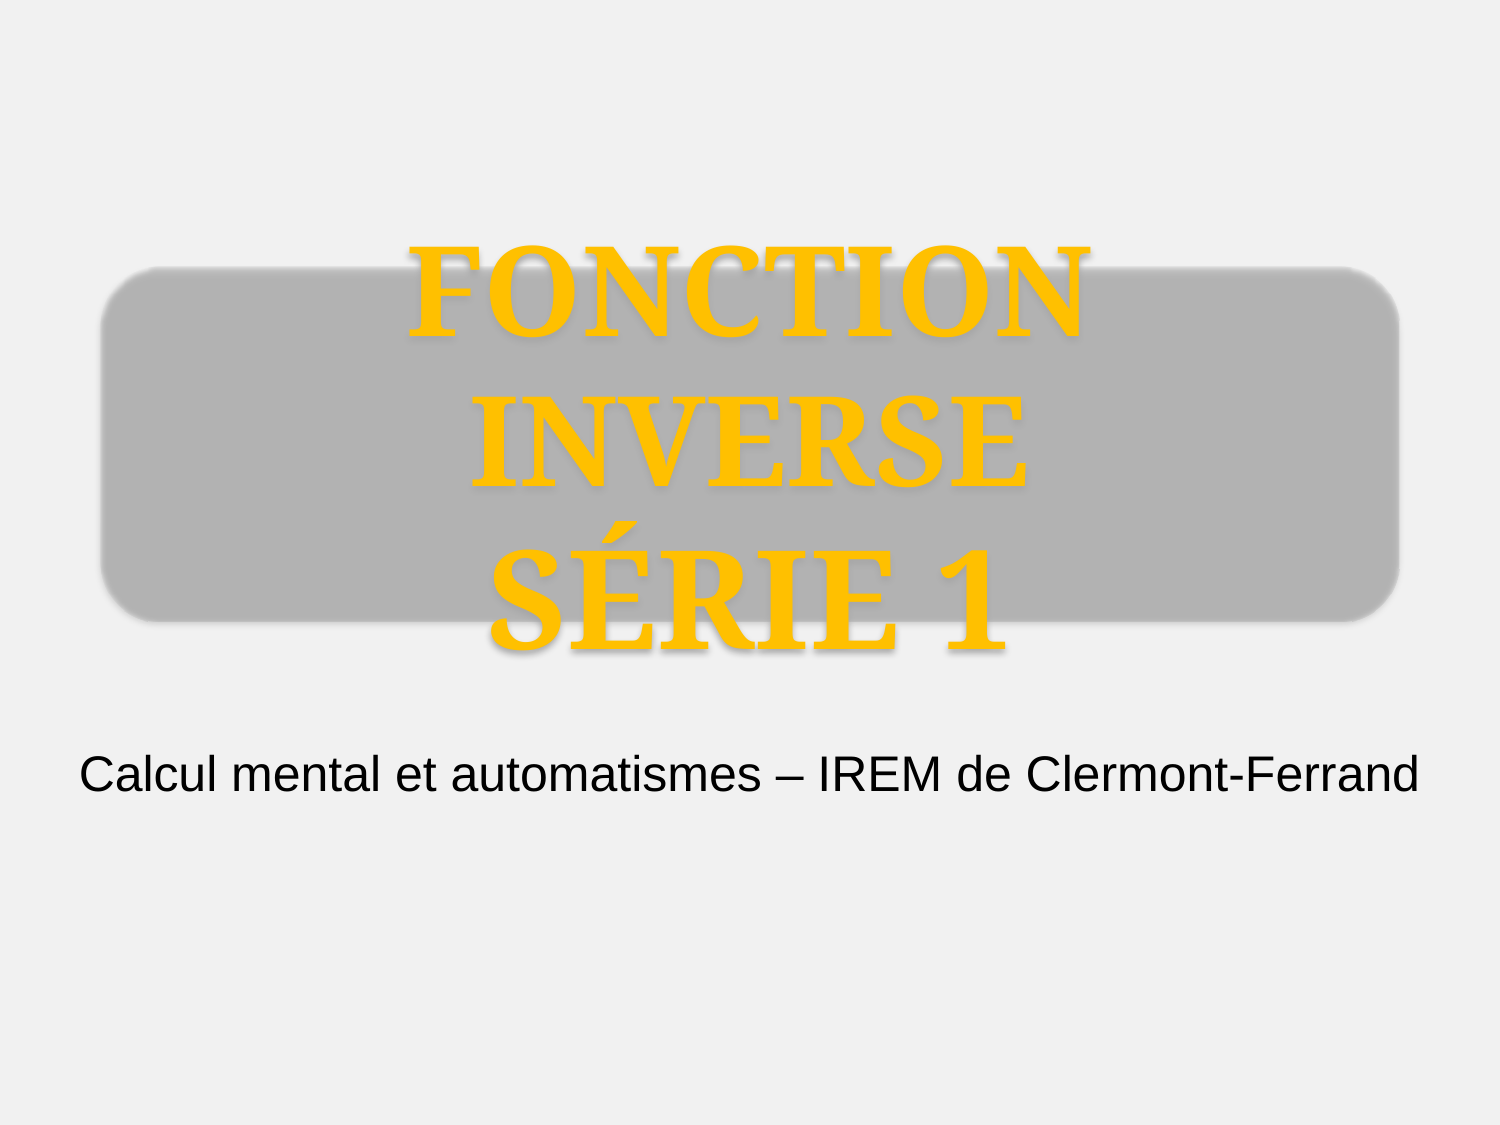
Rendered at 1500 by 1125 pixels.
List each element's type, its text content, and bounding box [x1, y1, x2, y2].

text_box Calcul mental et automatismes – IREM de Clermont-Ferrand [0, 661, 1500, 882]
text_box Fonction inverse Série 1 [104, 270, 1399, 620]
